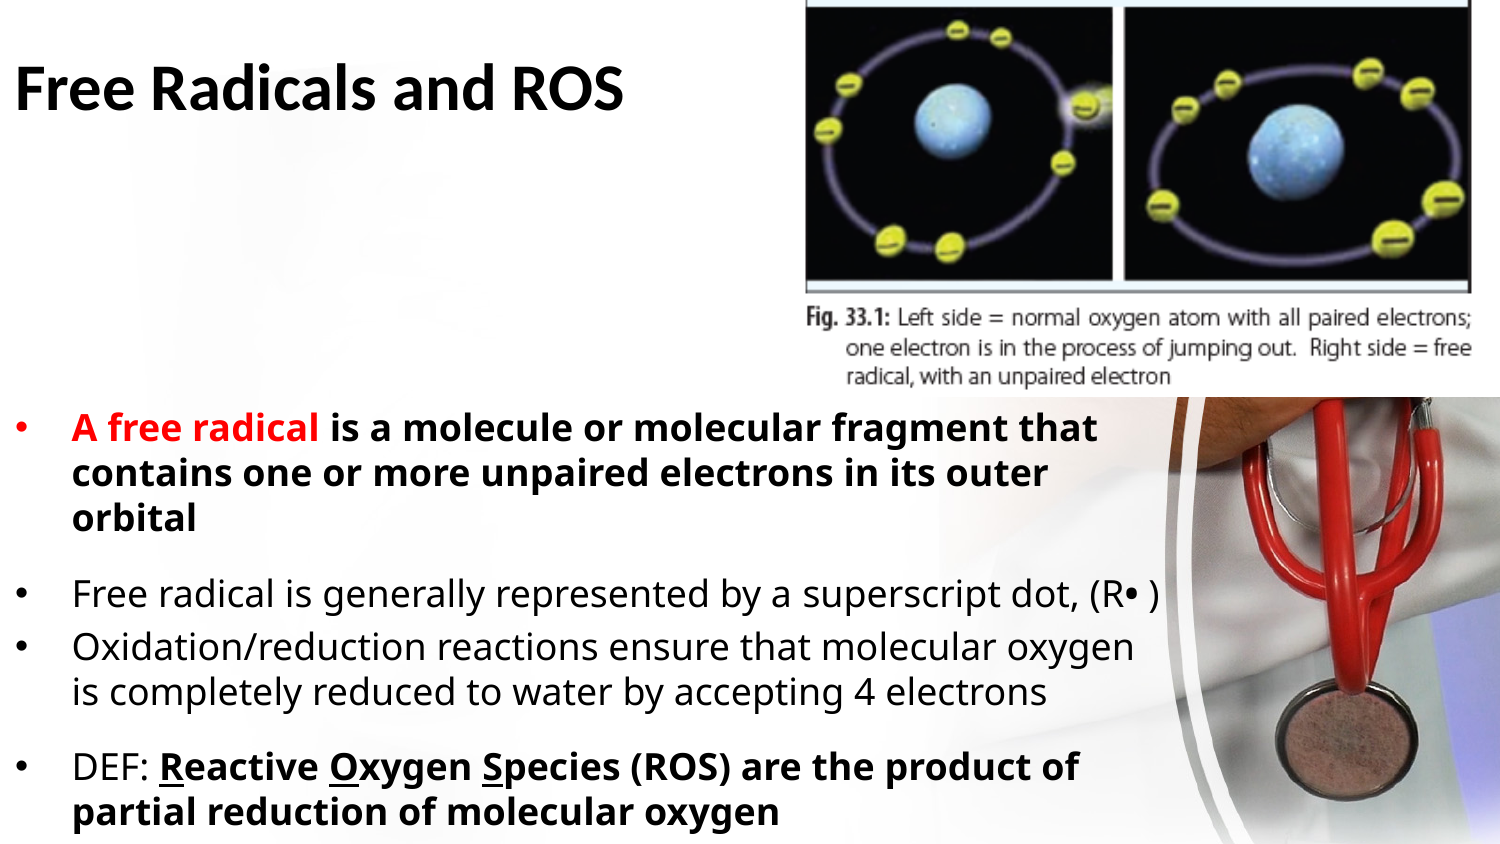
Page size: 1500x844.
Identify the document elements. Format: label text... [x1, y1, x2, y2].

list A free radical is a molecule or molecular fragment that contains one or more unpaired electrons in its outer orbital Free radical is generally represented by a superscript dot, (R• ) Oxidation/reduction reactions ensure that molecular oxygen is completely reduced to water by accepting 4 electrons DEF: Reactive Oxygen Species (ROS) are the product of partial reduction of molecular oxygen [0, 396, 1177, 844]
title Free Radicals and ROS [0, 21, 752, 147]
picture [0, 0, 1500, 844]
